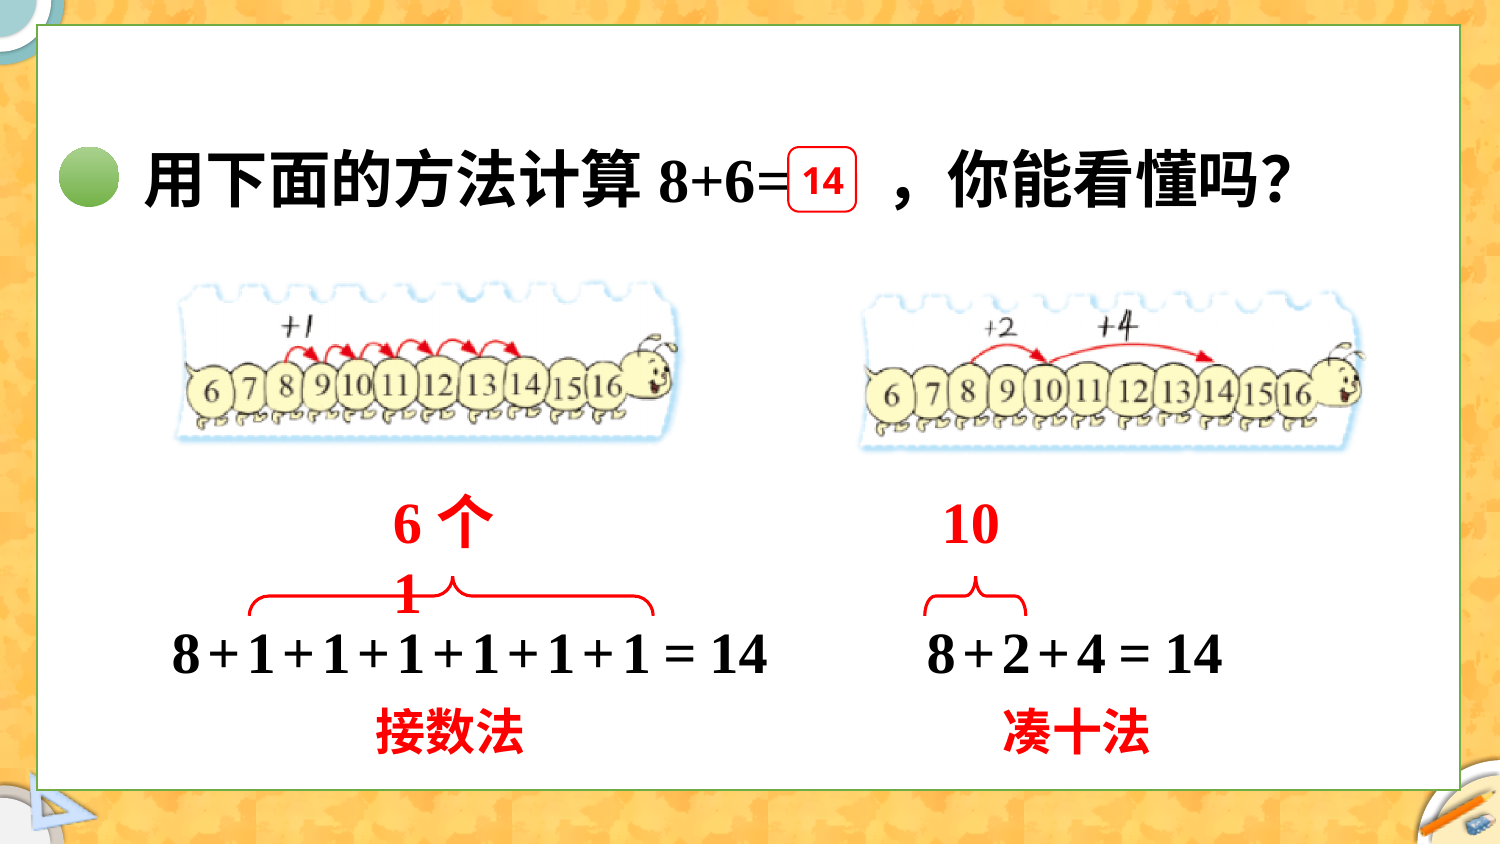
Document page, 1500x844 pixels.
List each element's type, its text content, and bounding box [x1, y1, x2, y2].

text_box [128, 132, 1457, 224]
text_box 凑十法 [987, 693, 1246, 768]
text_box [59, 146, 120, 207]
picture [822, 260, 1385, 464]
text_box [924, 576, 1027, 616]
picture [61, 0, 1500, 770]
text_box 8+1+1+1+1+1+1=14 [156, 607, 822, 693]
picture [156, 262, 700, 465]
picture [1464, 812, 1498, 836]
text_box 6个1 [378, 477, 544, 633]
text_box 8+2+4=14 [911, 607, 1295, 693]
text_box [544, 595, 654, 616]
text_box 10 [926, 477, 1028, 563]
picture [0, 55, 1500, 844]
text_box [248, 595, 378, 616]
text_box 接数法 [360, 693, 619, 768]
